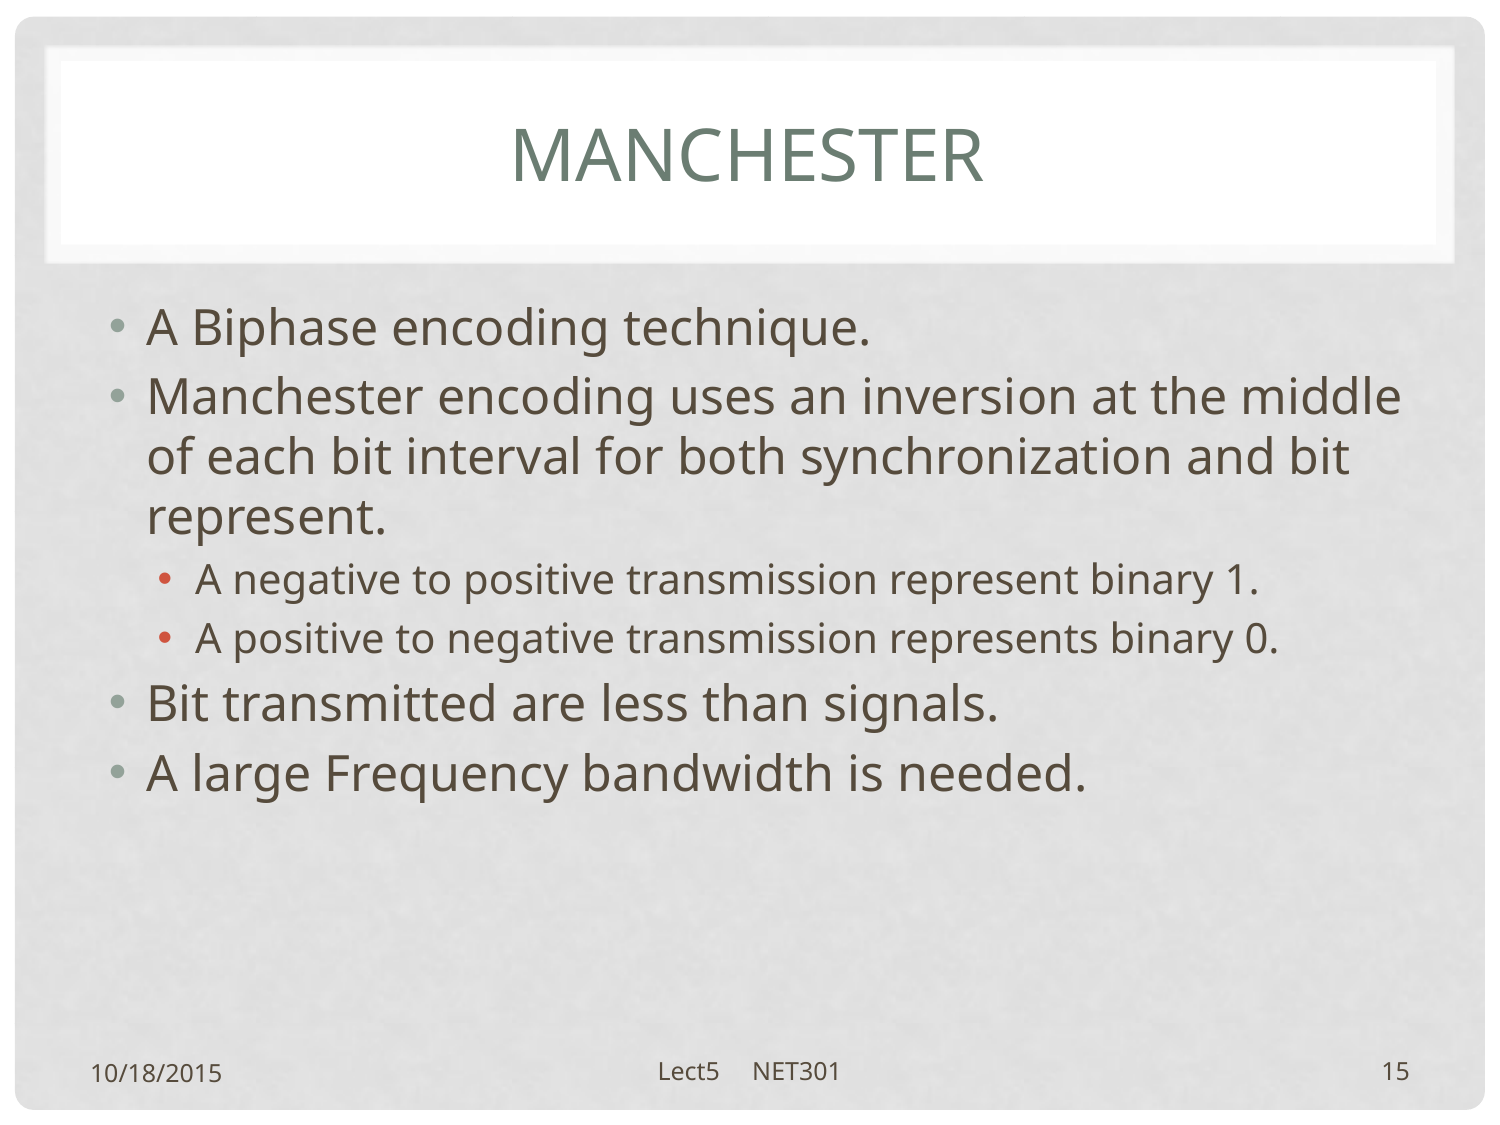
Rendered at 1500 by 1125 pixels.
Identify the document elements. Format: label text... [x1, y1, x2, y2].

slide_number 15 [1074, 1042, 1425, 1103]
footer Lect5 NET301 [512, 1042, 988, 1103]
title Manchester [69, 66, 1425, 238]
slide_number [75, 1042, 425, 1103]
list A Biphase encoding technique. Manchester encoding uses an inversion at the middle of each bit interval for both synchronization and bit represent. A negative to positive transmission represent binary 1. A positive to negative transmission represents binary 0. Bit transmitted are less than signals. A large Frequency bandwidth is needed. [75, 287, 1425, 1005]
